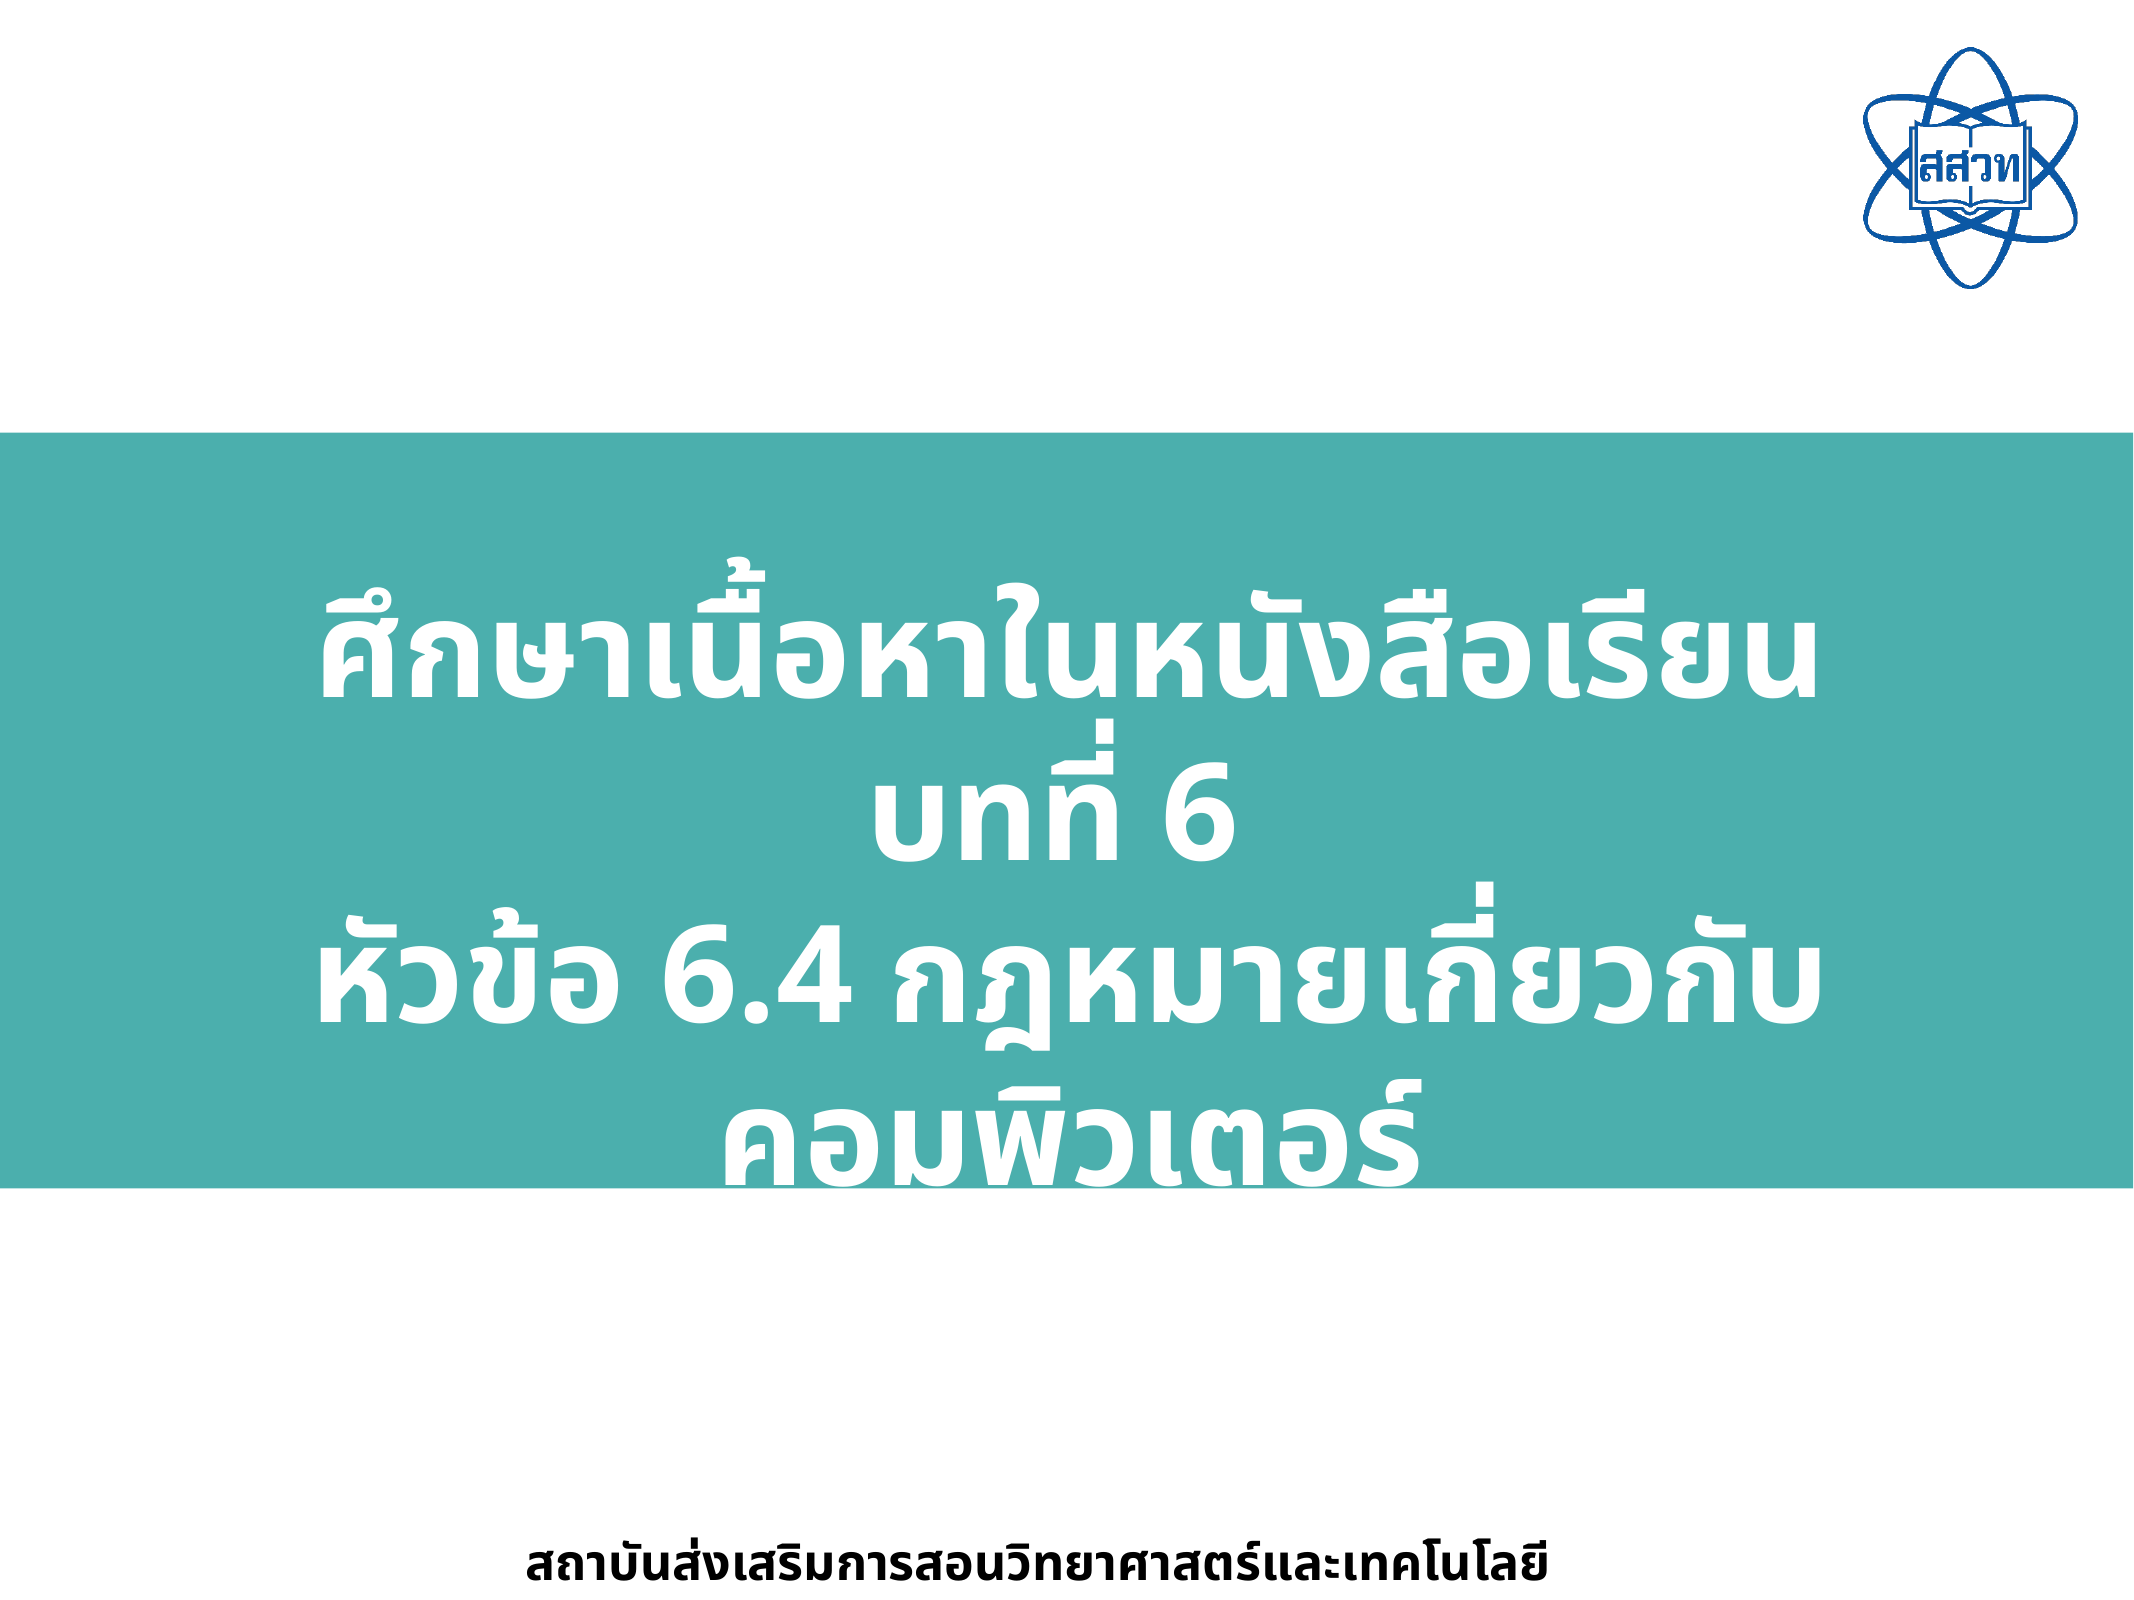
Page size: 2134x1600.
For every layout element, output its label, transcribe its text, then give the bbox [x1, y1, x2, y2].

text_box สถาบันส่งเสริมการสอนวิทยาศาสตร์และเทคโนโลยี [74, 1522, 2002, 1589]
text_box ศึกษาเนื้อหาในหนังสือเรียน บทที่ 6 หัวข้อ 6.4 กฎหมายเกี่ยวกับคอมพิวเตอร์ [137, 555, 2004, 1089]
picture [1862, 46, 2079, 290]
text_box [0, 432, 2134, 1189]
